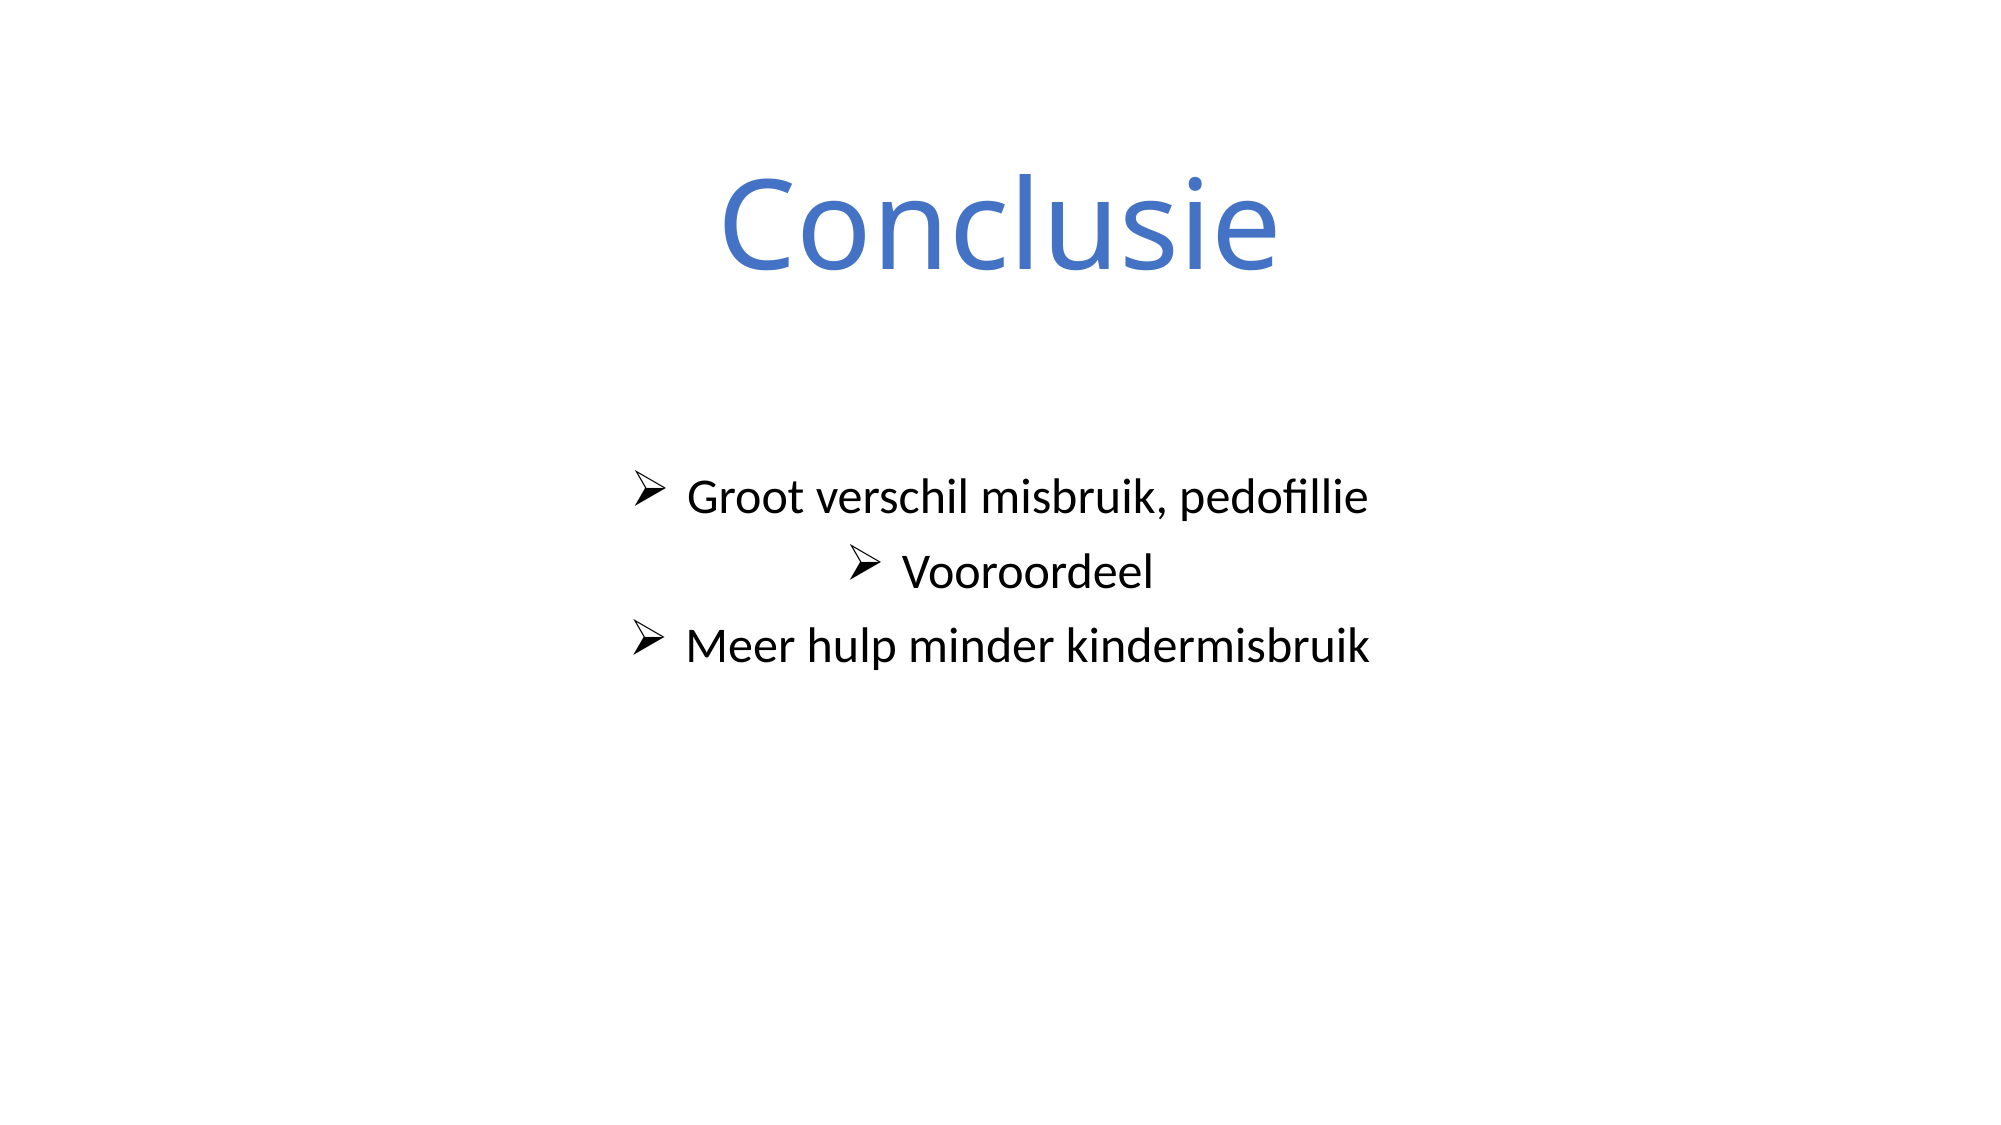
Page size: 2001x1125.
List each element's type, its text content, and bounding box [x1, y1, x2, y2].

title Conclusie [249, 133, 1750, 305]
subtitle Groot verschil misbruik, pedofillie Vooroordeel Meer hulp minder kindermisbruik [249, 462, 1750, 992]
